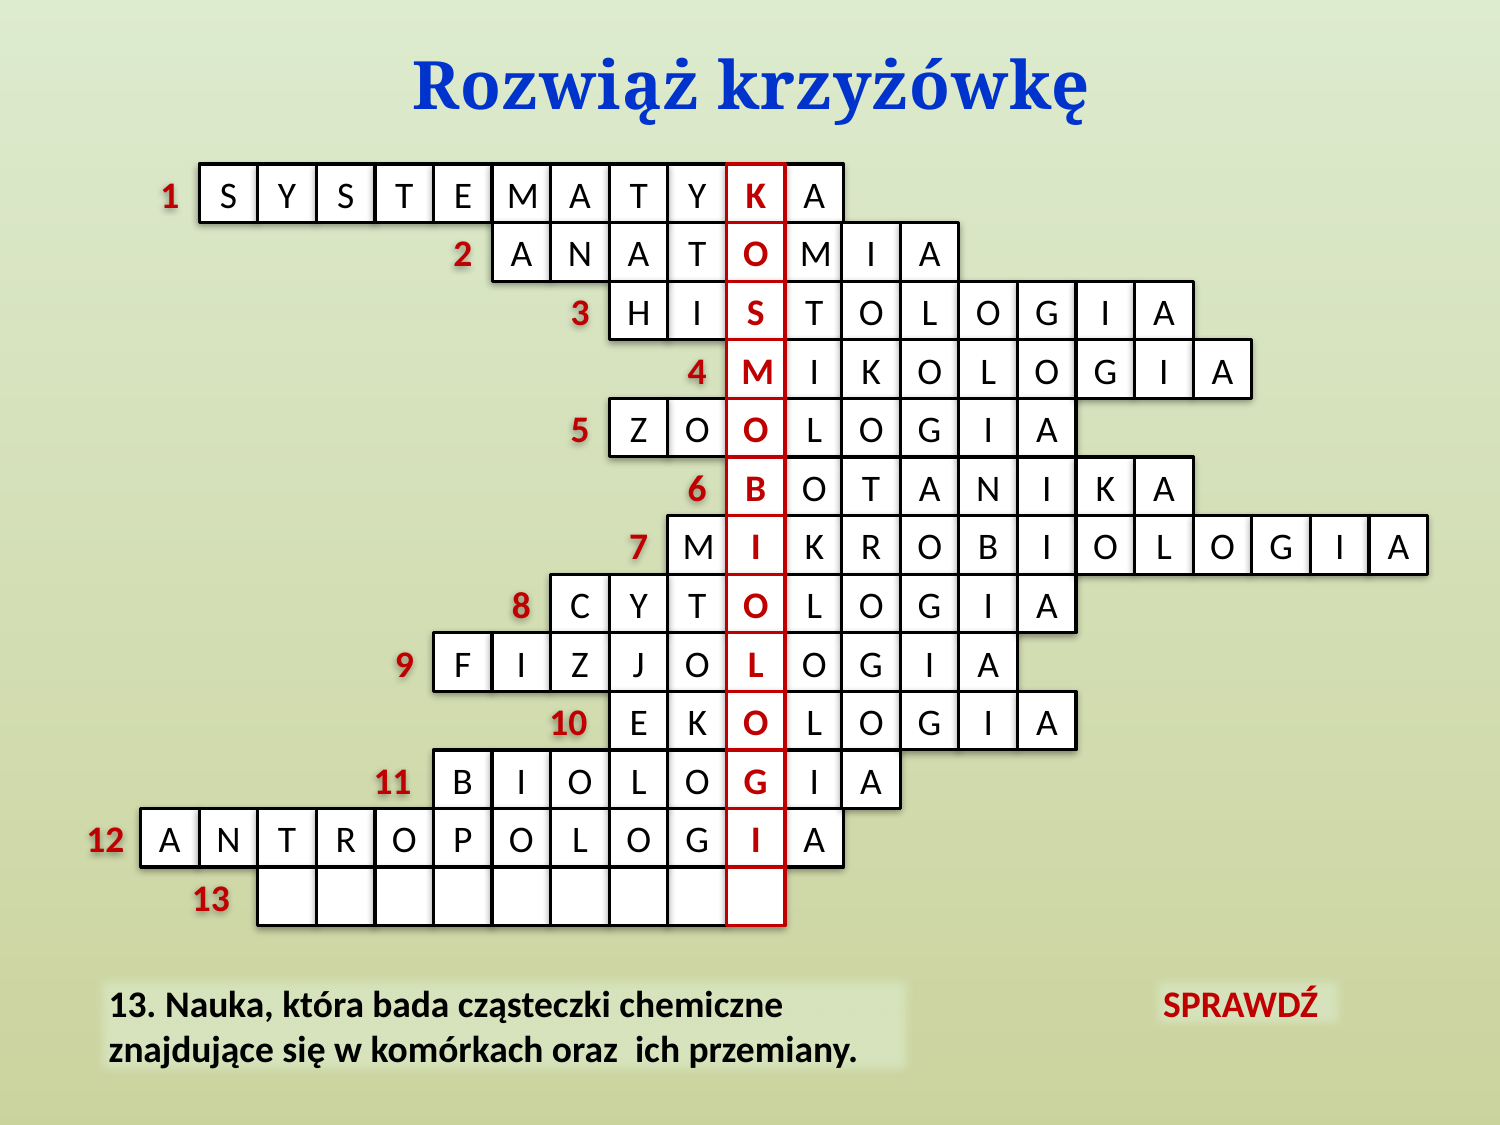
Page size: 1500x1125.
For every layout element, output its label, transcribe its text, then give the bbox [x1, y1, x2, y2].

text_box E [430, 161, 489, 220]
text_box O [839, 688, 892, 747]
text_box I [1014, 454, 1073, 513]
text_box G [897, 688, 952, 753]
text_box A [606, 219, 671, 278]
text_box 4 [665, 337, 718, 393]
text_box Y [255, 161, 313, 226]
text_box 3 [548, 278, 602, 343]
text_box A [897, 454, 951, 513]
text_box 7 [606, 512, 671, 571]
text_box 13. Nauka, która bada cząsteczki chemiczne znajdujące się w komórkach oraz ich przemiany. [110, 990, 899, 1062]
text_box K [1073, 454, 1131, 513]
text_box O [897, 512, 951, 571]
text_box C [548, 571, 601, 630]
text_box O [723, 395, 788, 454]
text_box A [1014, 688, 1079, 753]
text_box A [489, 219, 543, 284]
text_box S [313, 161, 372, 226]
text_box A [1190, 337, 1255, 401]
text_box A [1132, 278, 1196, 337]
text_box A [1014, 571, 1079, 636]
text_box L [792, 395, 834, 452]
text_box [723, 864, 788, 929]
text_box G [1073, 337, 1128, 401]
text_box I [956, 571, 1009, 630]
text_box O [897, 337, 951, 395]
text_box I [1073, 278, 1131, 337]
text_box 13 [161, 864, 251, 929]
text_box 5 [548, 395, 606, 460]
text_box O [606, 805, 671, 864]
text_box Y [671, 161, 723, 218]
text_box [430, 864, 485, 929]
text_box A [792, 805, 847, 870]
text_box T [675, 571, 718, 628]
text_box N [956, 454, 1009, 513]
text_box B [430, 747, 489, 806]
text_box P [430, 805, 484, 864]
text_box L [1132, 512, 1191, 577]
text_box 12 [67, 805, 138, 870]
text_box L [897, 278, 956, 337]
text_box A [897, 219, 962, 278]
text_box A [1014, 395, 1079, 454]
text_box B [956, 512, 1009, 571]
text_box I [723, 805, 788, 864]
text_box I [956, 395, 1009, 454]
text_box K [723, 161, 788, 220]
text_box [255, 864, 309, 929]
text_box S [723, 278, 788, 337]
text_box O [671, 395, 718, 452]
text_box [606, 864, 671, 929]
text_box K [675, 688, 718, 745]
text_box T [372, 161, 430, 226]
text_box 11 [348, 747, 430, 812]
text_box O [675, 747, 718, 804]
text_box [372, 864, 426, 929]
text_box A [1132, 454, 1196, 512]
text_box Y [606, 571, 671, 630]
text_box L [723, 630, 788, 688]
text_box [674, 864, 719, 929]
text_box A [788, 161, 847, 218]
text_box G [675, 805, 718, 862]
text_box I [1132, 337, 1190, 401]
text_box M [489, 161, 548, 220]
text_box [548, 864, 602, 929]
text_box G [723, 747, 788, 806]
text_box T [675, 219, 718, 276]
text_box N [196, 805, 255, 862]
text_box I [1307, 512, 1367, 577]
text_box B [723, 454, 788, 513]
text_box S [196, 161, 255, 226]
text_box SPRAWDŹ [1165, 990, 1331, 1016]
text_box G [1249, 512, 1308, 577]
text_box N [548, 219, 601, 278]
text_box I [1014, 512, 1068, 571]
text_box A [137, 805, 197, 870]
text_box [489, 864, 544, 929]
text_box O [792, 454, 834, 511]
text_box I [723, 512, 788, 571]
text_box O [723, 219, 788, 278]
text_box M [792, 219, 840, 276]
text_box I [675, 278, 718, 335]
text_box J [606, 630, 671, 688]
text_box 9 [372, 630, 430, 694]
text_box 10 [524, 688, 601, 753]
text_box A [956, 630, 1021, 688]
text_box F [430, 630, 485, 694]
text_box L [792, 688, 834, 745]
text_box O [723, 688, 788, 747]
text_box O [675, 630, 718, 686]
text_box O [723, 571, 788, 630]
text_box I [839, 219, 898, 278]
text_box O [372, 805, 425, 864]
text_box L [548, 805, 601, 864]
text_box T [792, 278, 834, 335]
text_box M [670, 512, 718, 569]
text_box A [1366, 512, 1431, 577]
text_box A [839, 747, 903, 812]
text_box 2 [430, 219, 485, 284]
text_box I [792, 337, 834, 393]
text_box I [489, 630, 543, 694]
text_box I [956, 688, 1014, 753]
text_box R [839, 512, 892, 571]
text_box O [956, 278, 1014, 337]
text_box Rozwiąż krzyżówkę [397, 35, 1106, 130]
text_box L [792, 571, 834, 628]
text_box 8 [489, 571, 548, 630]
text_box Z [548, 630, 601, 686]
text_box L [606, 747, 671, 806]
text_box L [956, 337, 1009, 395]
text_box M [723, 337, 788, 395]
text_box O [489, 805, 543, 864]
text_box G [897, 395, 951, 454]
text_box G [897, 571, 951, 630]
text_box I [792, 747, 834, 804]
text_box O [839, 395, 892, 454]
text_box 1 [137, 161, 196, 226]
text_box T [839, 454, 892, 512]
text_box H [606, 278, 671, 343]
footer Autor: Elżbieta Jarębska [512, 1042, 988, 1103]
text_box 6 [665, 454, 718, 511]
text_box K [839, 337, 892, 395]
text_box G [839, 630, 892, 688]
text_box K [792, 512, 834, 569]
text_box T [606, 161, 671, 220]
text_box A [548, 161, 606, 220]
text_box E [606, 688, 671, 747]
text_box I [897, 630, 951, 688]
text_box I [489, 747, 543, 806]
text_box R [313, 805, 367, 864]
text_box G [1014, 278, 1073, 337]
text_box O [1073, 512, 1128, 577]
text_box O [1014, 337, 1068, 395]
text_box O [548, 747, 601, 805]
text_box O [839, 571, 892, 630]
text_box Z [606, 395, 671, 460]
text_box [313, 864, 368, 929]
text_box O [839, 278, 892, 337]
text_box O [792, 630, 834, 686]
text_box T [255, 805, 314, 864]
text_box O [1190, 512, 1250, 577]
